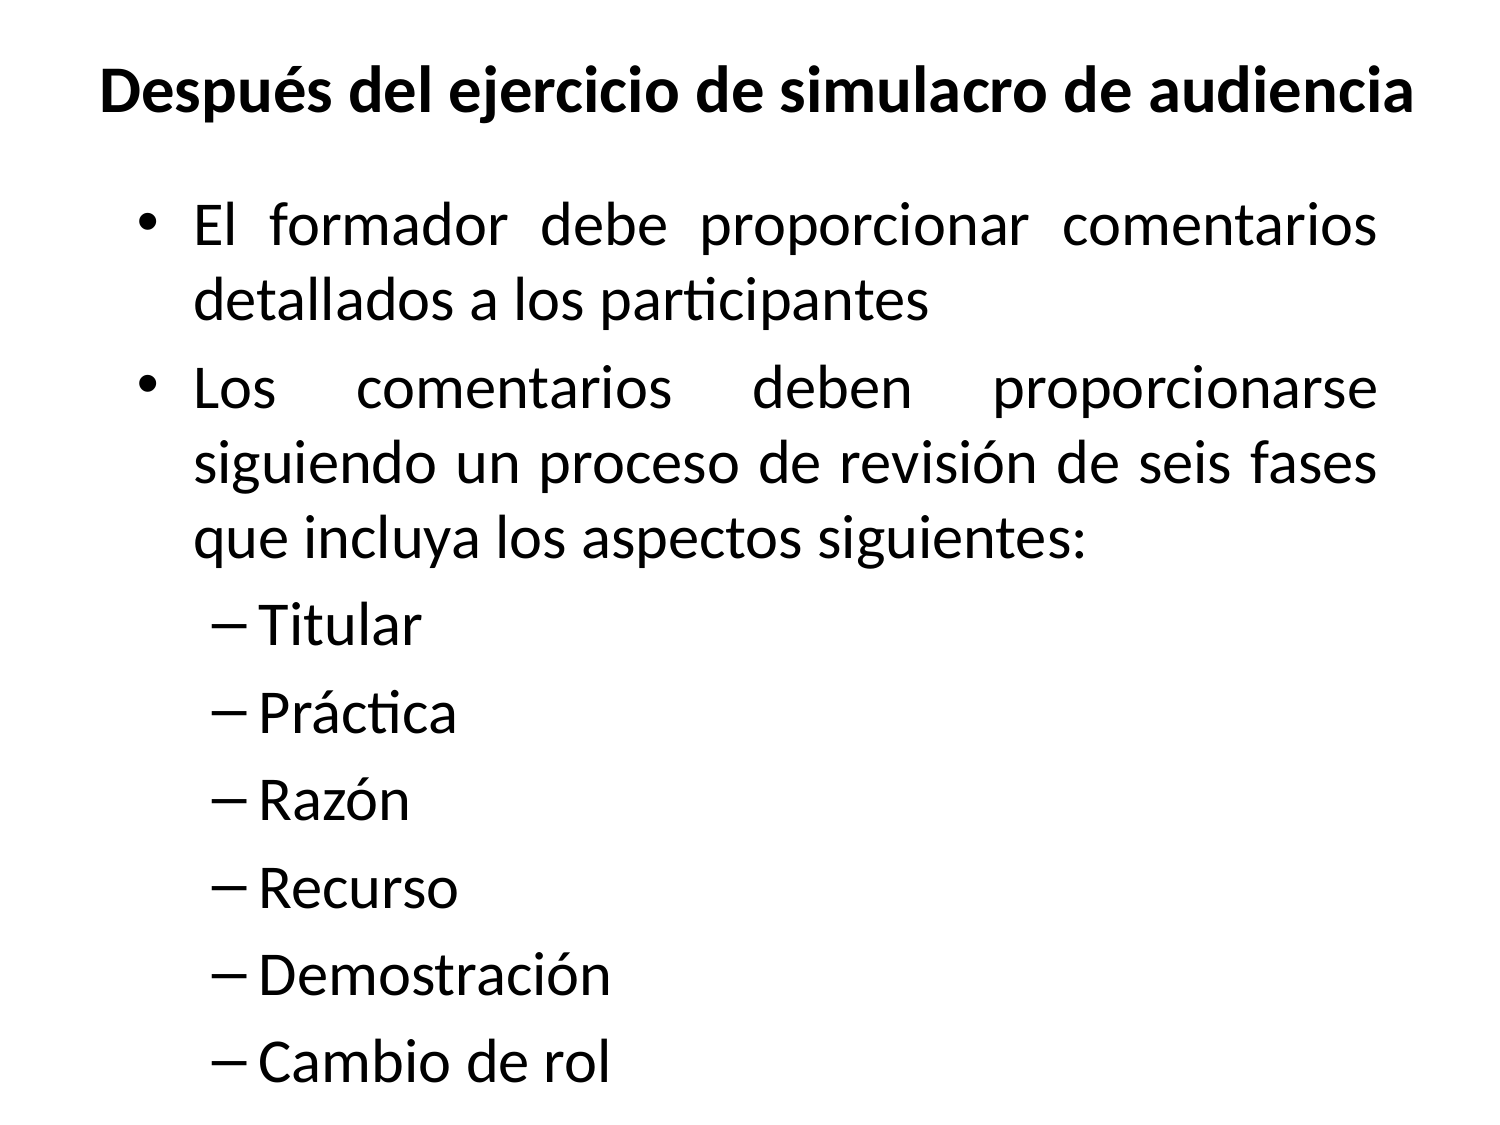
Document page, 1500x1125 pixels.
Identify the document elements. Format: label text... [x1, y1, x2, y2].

text_box Después del ejercicio de simulacro de audiencia [83, 38, 1433, 227]
text_box El formador debe proporcionar comentarios detallados a los participantes Los comentarios deben proporcionarse siguiendo un proceso de revisión de seis fases que incluya los aspectos siguientes: Titular Práctica Razón Recurso Demostración Cambio de rol [122, 227, 1394, 1125]
